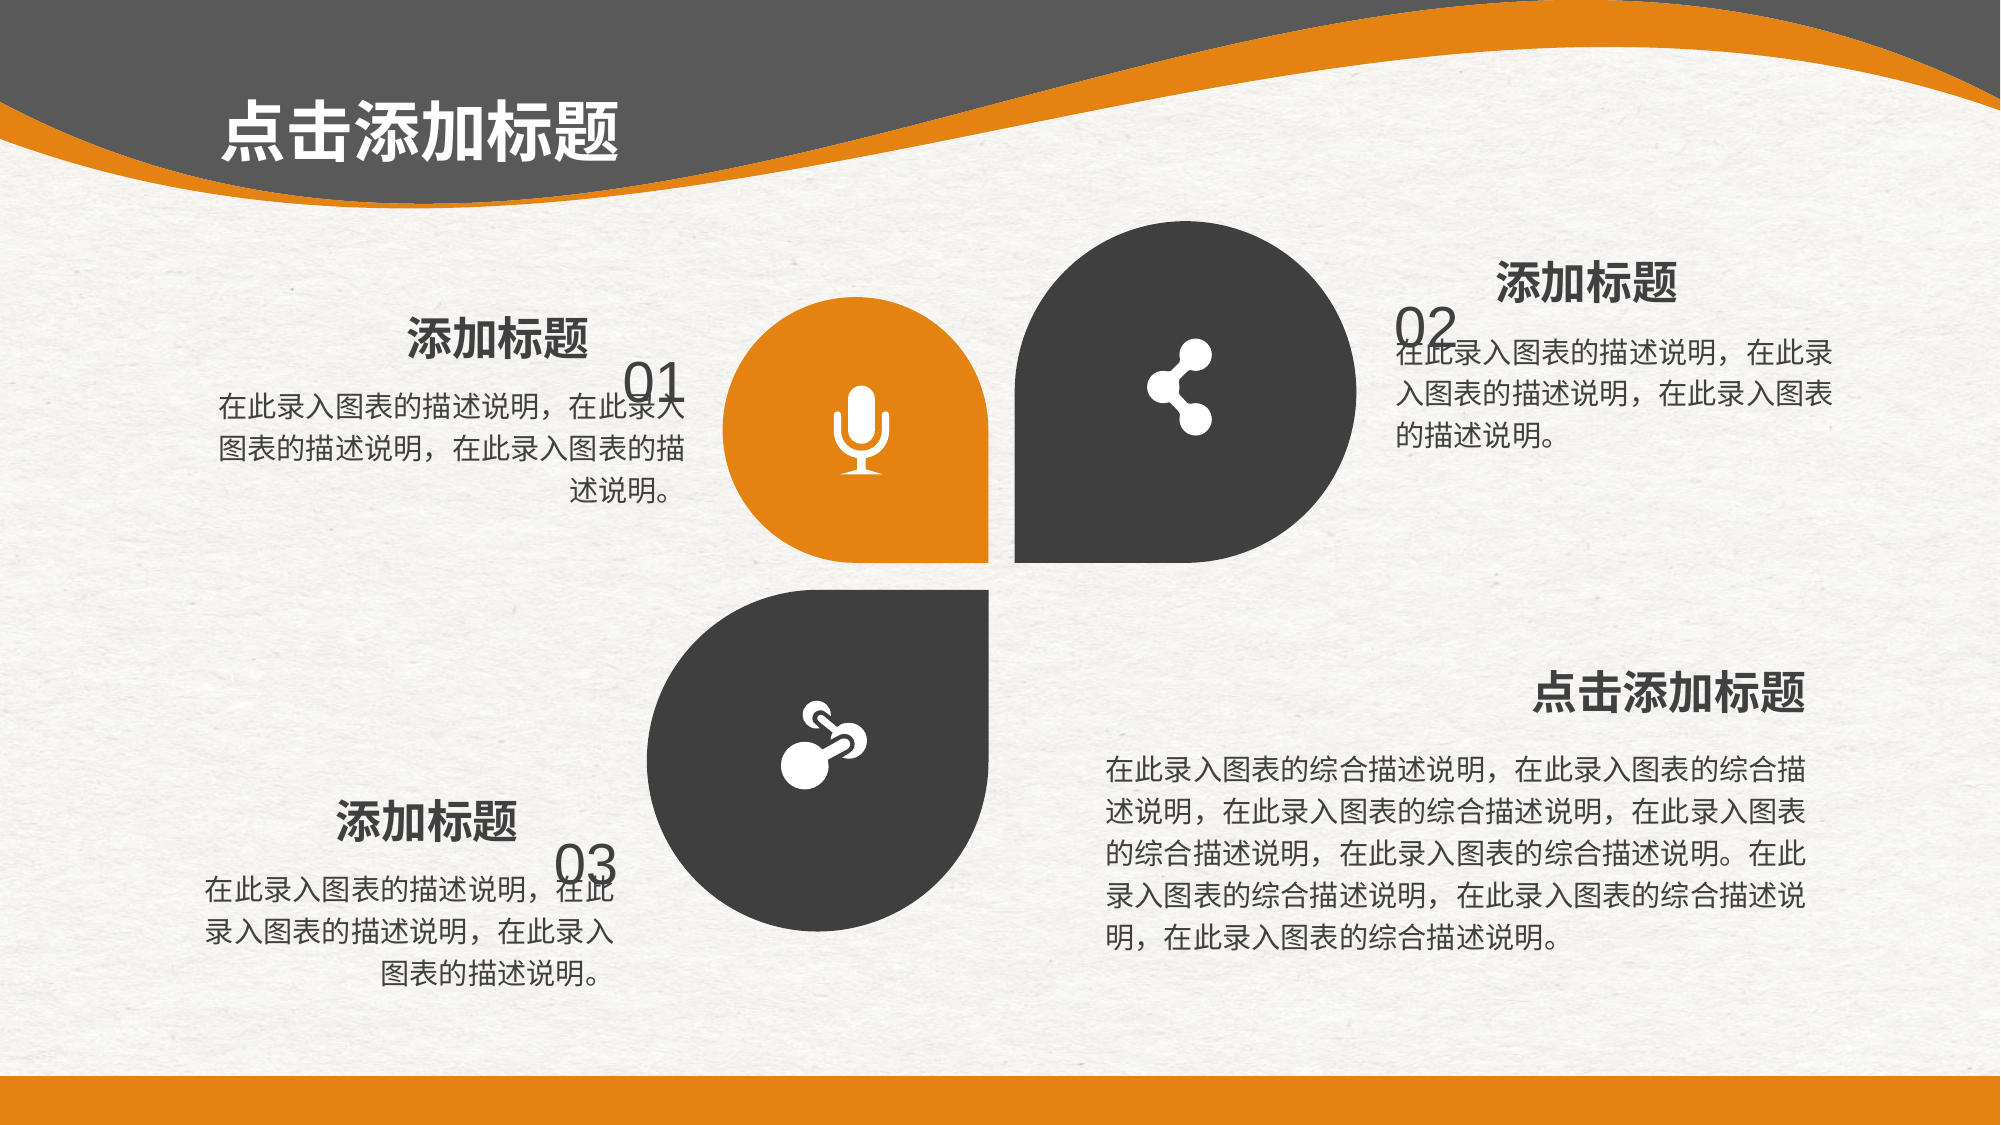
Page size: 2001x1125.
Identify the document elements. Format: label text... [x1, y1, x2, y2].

text_box 在此录入图表的描述说明，在此录入图表的描述说明，在此录入图表的描述说明。 [1380, 319, 1862, 461]
text_box 添加标题 [1487, 246, 1833, 317]
text_box 点击添加标题 [204, 82, 636, 178]
text_box 添加标题 [175, 785, 525, 856]
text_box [646, 589, 989, 932]
text_box 添加标题 [304, 302, 594, 373]
text_box 点击添加标题 [1491, 656, 1821, 727]
text_box 03 [525, 774, 634, 910]
text_box 在此录入图表的描述说明，在此录入图表的描述说明，在此录入图表的描述说明。 [175, 856, 630, 998]
text_box 在此录入图表的综合描述说明，在此录入图表的综合描述说明，在此录入图表的综合描述说明，在此录入图表的综合描述说明，在此录入图表的综合描述说明。在此录入图表的综合描述说明，在此录入图表的综合描述说明，在此录入图表的综合描述说明。 [1090, 736, 1833, 962]
text_box 02 [1379, 236, 1487, 372]
text_box 01 [594, 291, 702, 427]
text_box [1014, 221, 1357, 563]
text_box 在此录入上述图表的描述说明，在此录入上述图表的描述说明，在此录入上述图表的描述说明，在此录入上述图表的描述说明，在此录入描述说明。 您的内容打在这里，或者通过复制您的文本后，在此框中选择粘贴，并选择只保留文字。您的内容打在这里，或者通过复制您的文本后。 [0, 47, 2000, 1076]
text_box 在此录入图表的描述说明，在此录入图表的描述说明，在此录入图表的描述说明。 [175, 374, 701, 516]
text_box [722, 297, 989, 563]
